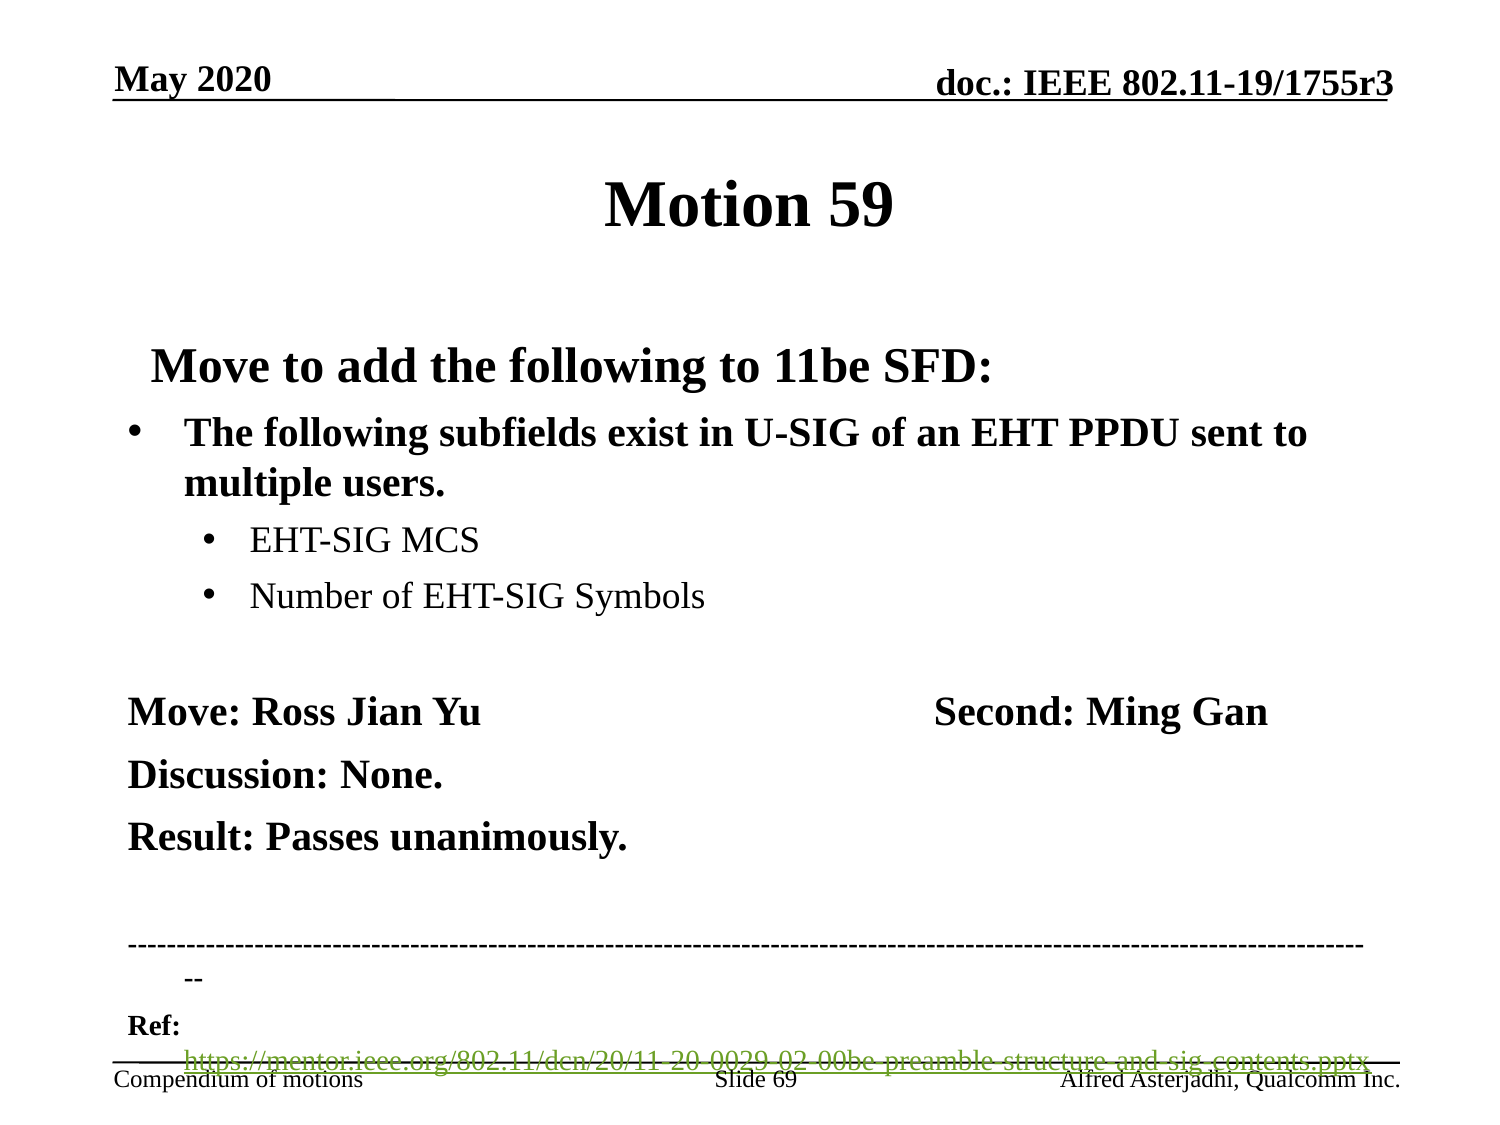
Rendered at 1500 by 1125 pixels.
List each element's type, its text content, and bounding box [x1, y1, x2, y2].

slide_number Slide 69 [712, 1061, 800, 1123]
footer Alfred Asterjadhi, Qualcomm Inc. [878, 1061, 1402, 1093]
title Motion 59 [112, 112, 1388, 288]
list Move to add the following to 11be SFD: The following subfields exist in U-SIG of an EHT PPDU sent to multiple users. EHT-SIG MCS Number of EHT-SIG Symbols Move: Ross Jian Yu Second: Ming Gan Discussion: None. Result: Passes unanimously. --------------------------------------------------------------------------------------------------------------------------------- Ref: https://mentor.ieee.org/802.11/dcn/20/11-20-0029-02-00be-preamble-structure-and-sig-contents.pptx [112, 324, 1388, 1051]
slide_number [114, 54, 423, 100]
